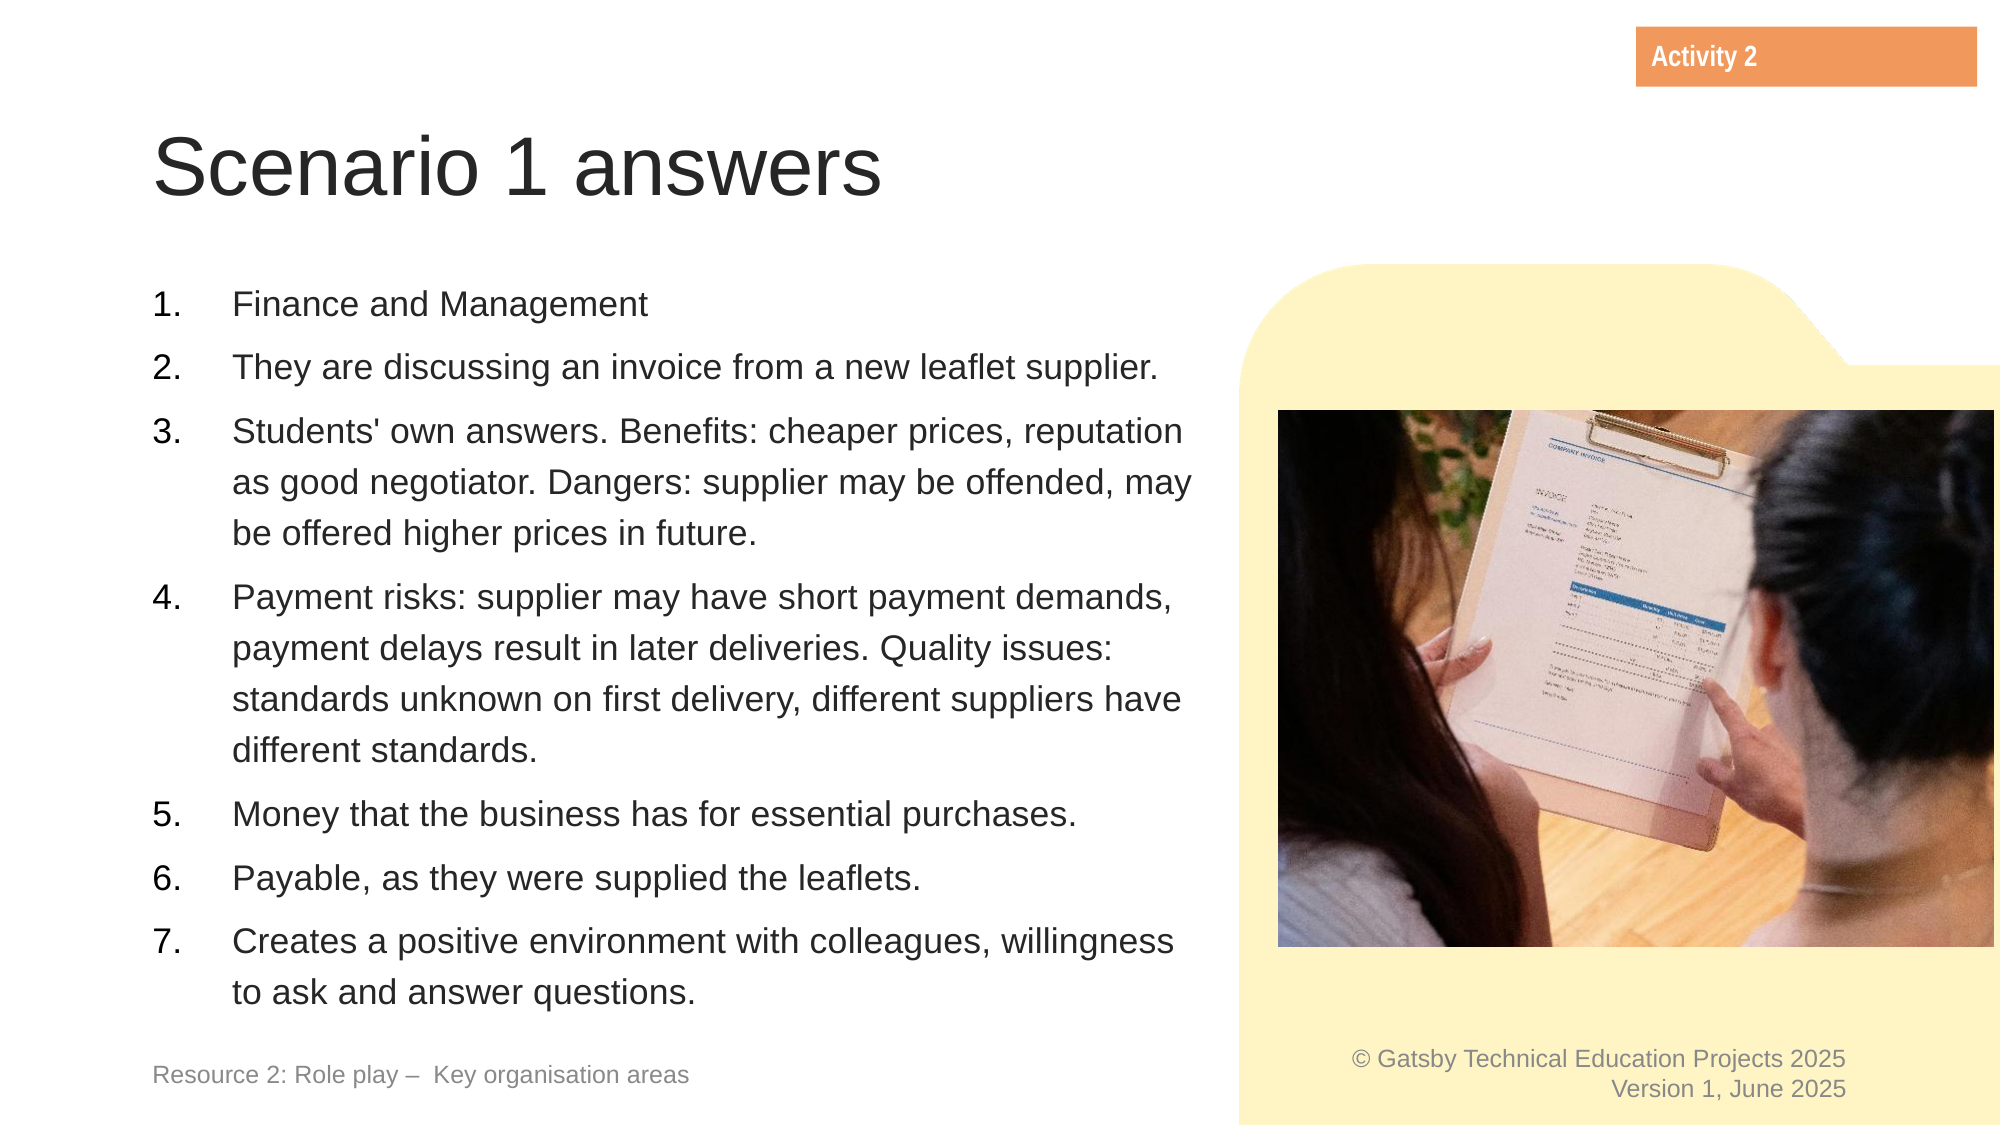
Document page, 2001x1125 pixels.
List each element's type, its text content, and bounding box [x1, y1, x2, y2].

list Resource 2: Role play – Key organisation areas [137, 1042, 829, 1103]
list Finance and Management They are discussing an invoice from a new leaflet supplier. Students' own answers. Benefits: cheaper prices, reputation as good negotiator. Dangers: supplier may be offended, may be offered higher prices in future. Payment risks: supplier may have short payment demands, payment delays result in later deliveries. Quality issues: standards unknown on first delivery, different suppliers have different standards. Money that the business has for essential purchases. Payable, as they were supplied the leaflets. Creates a positive environment with colleagues, willingness to ask and answer questions. [137, 264, 1225, 1026]
picture [1239, 264, 2000, 1125]
title Scenario 1 answers [137, 59, 1863, 278]
list Activity 2 [1636, 26, 1978, 87]
